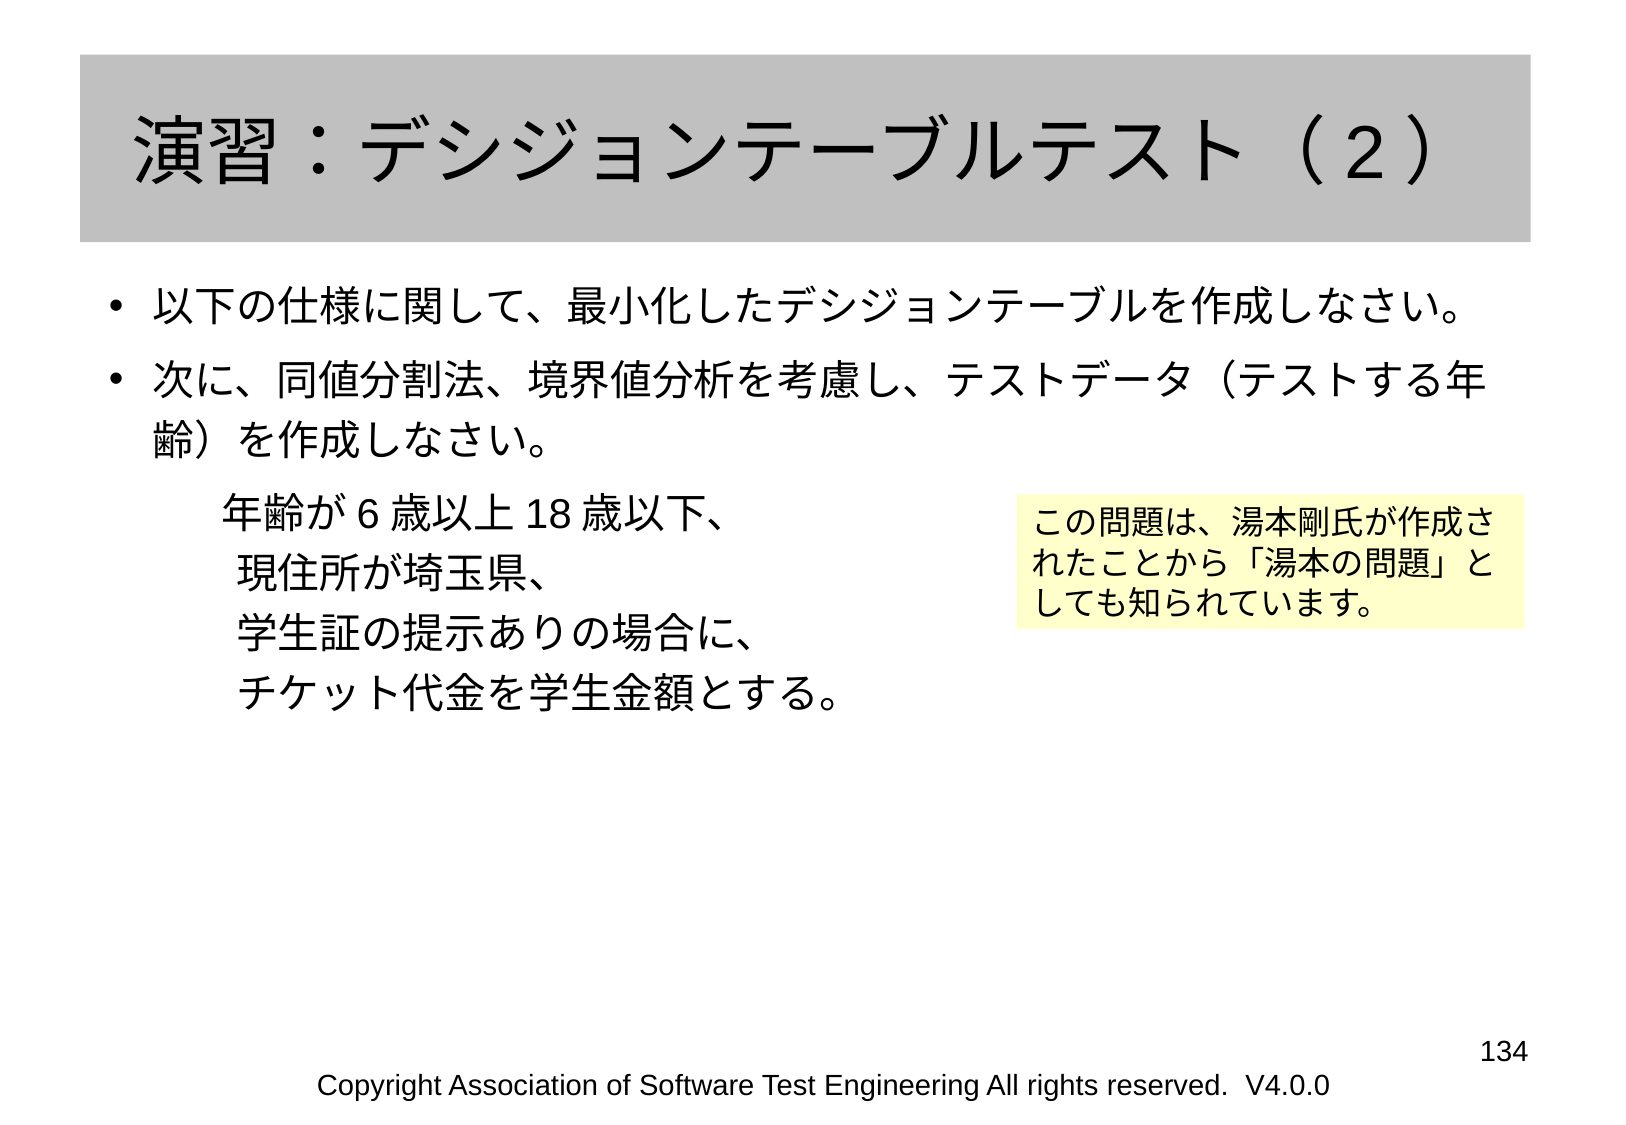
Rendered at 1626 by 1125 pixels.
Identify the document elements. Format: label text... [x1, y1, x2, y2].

list 以下の仕様に関して、最小化したデシジョンテーブルを作成しなさい。 次に、同値分割法、境界値分析を考慮し、テストデータ（テストする年齢）を作成しなさい。 年齢が6歳以上18歳以下、 現住所が埼玉県、 学生証の提示ありの場合に、 チケット代金を学生金額とする。 [81, 262, 1544, 1005]
slide_number ‹#› [1164, 1024, 1544, 1103]
footer Copyright Association of Software Test Engineering All rights reserved. V4.0.0 [233, 1058, 1415, 1103]
text_box この問題は、湯本剛氏が作成されたことから「湯本の問題」としても知られています。 [1016, 494, 1525, 629]
title 演習：デシジョンテーブルテスト（2） [80, 54, 1531, 243]
